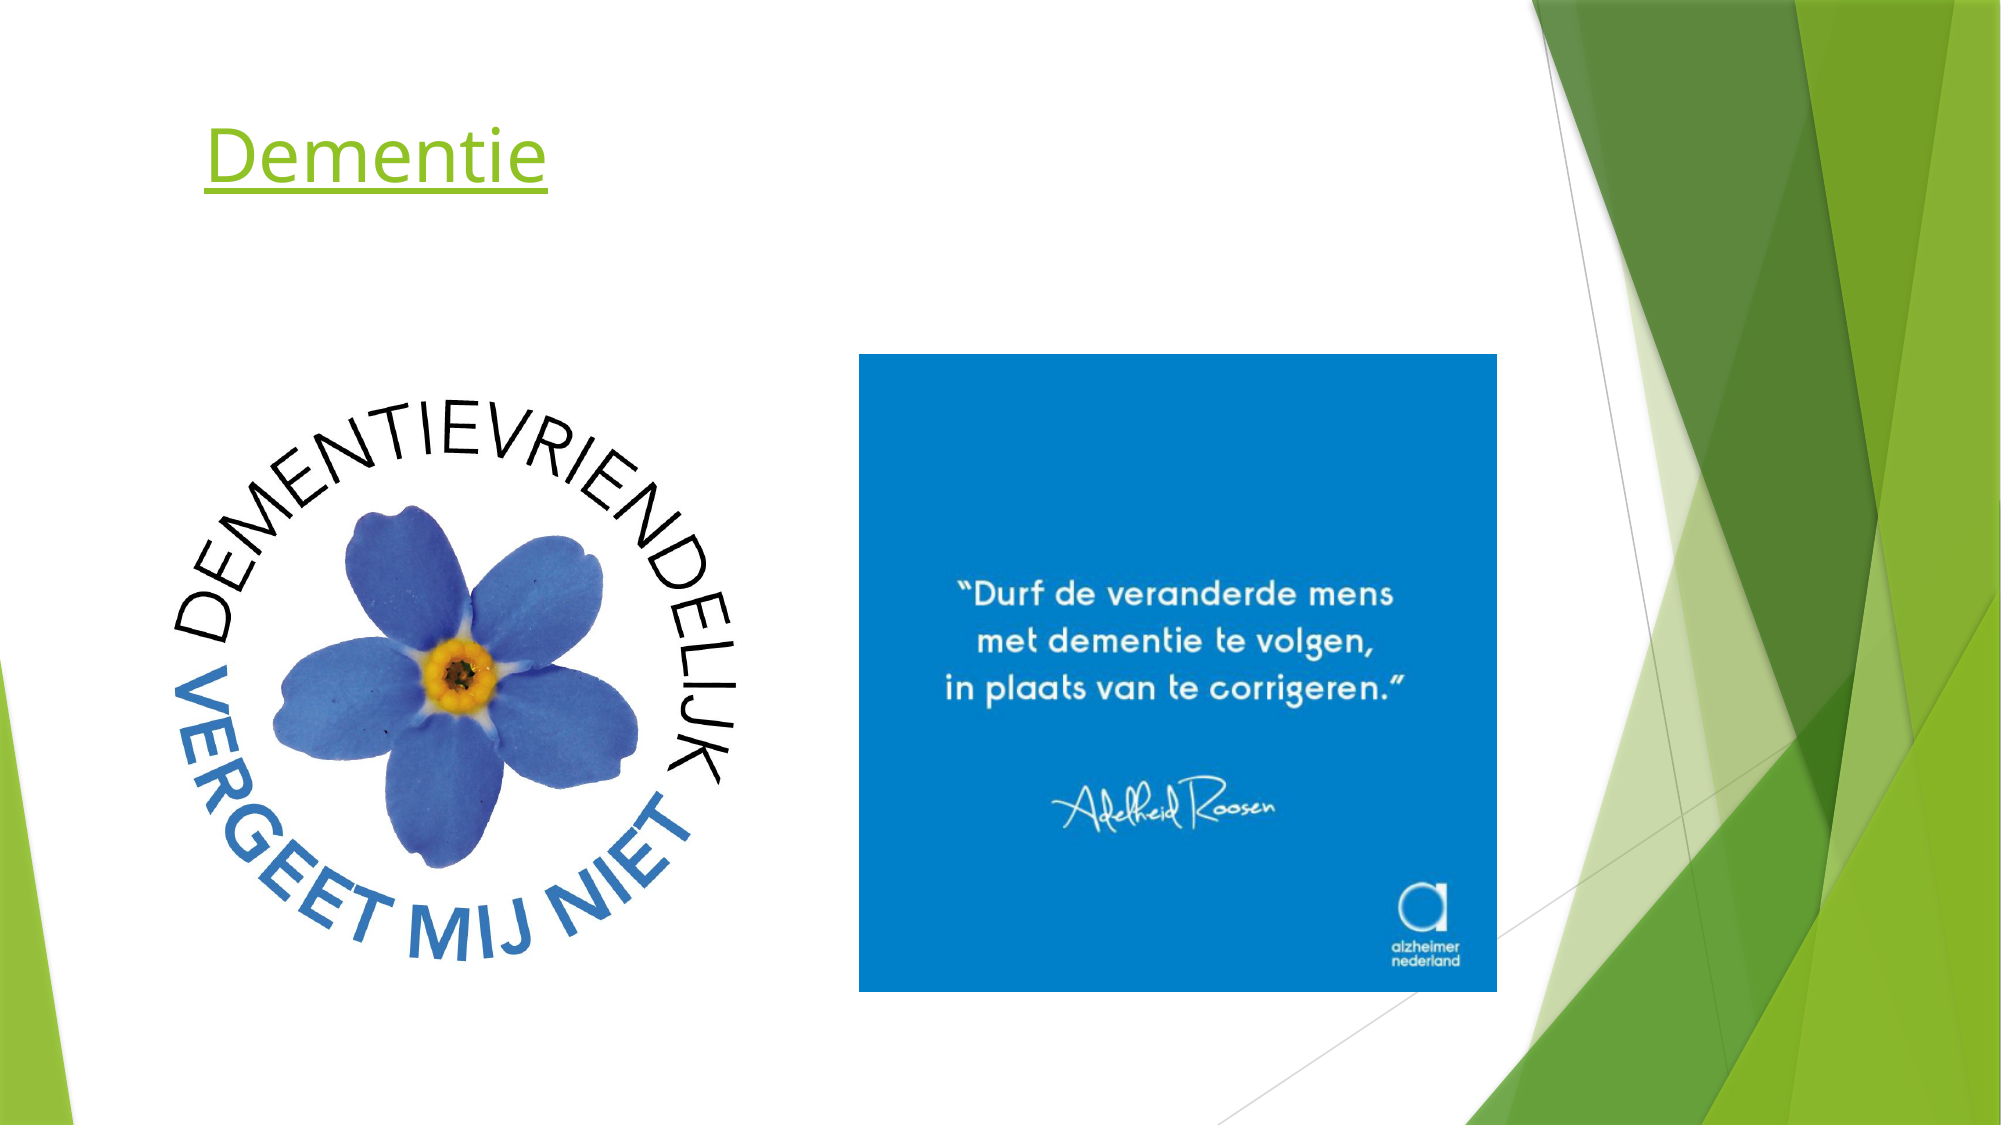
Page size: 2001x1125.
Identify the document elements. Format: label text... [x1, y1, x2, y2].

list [859, 353, 1497, 992]
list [150, 353, 759, 992]
title Dementie [111, 99, 1522, 317]
